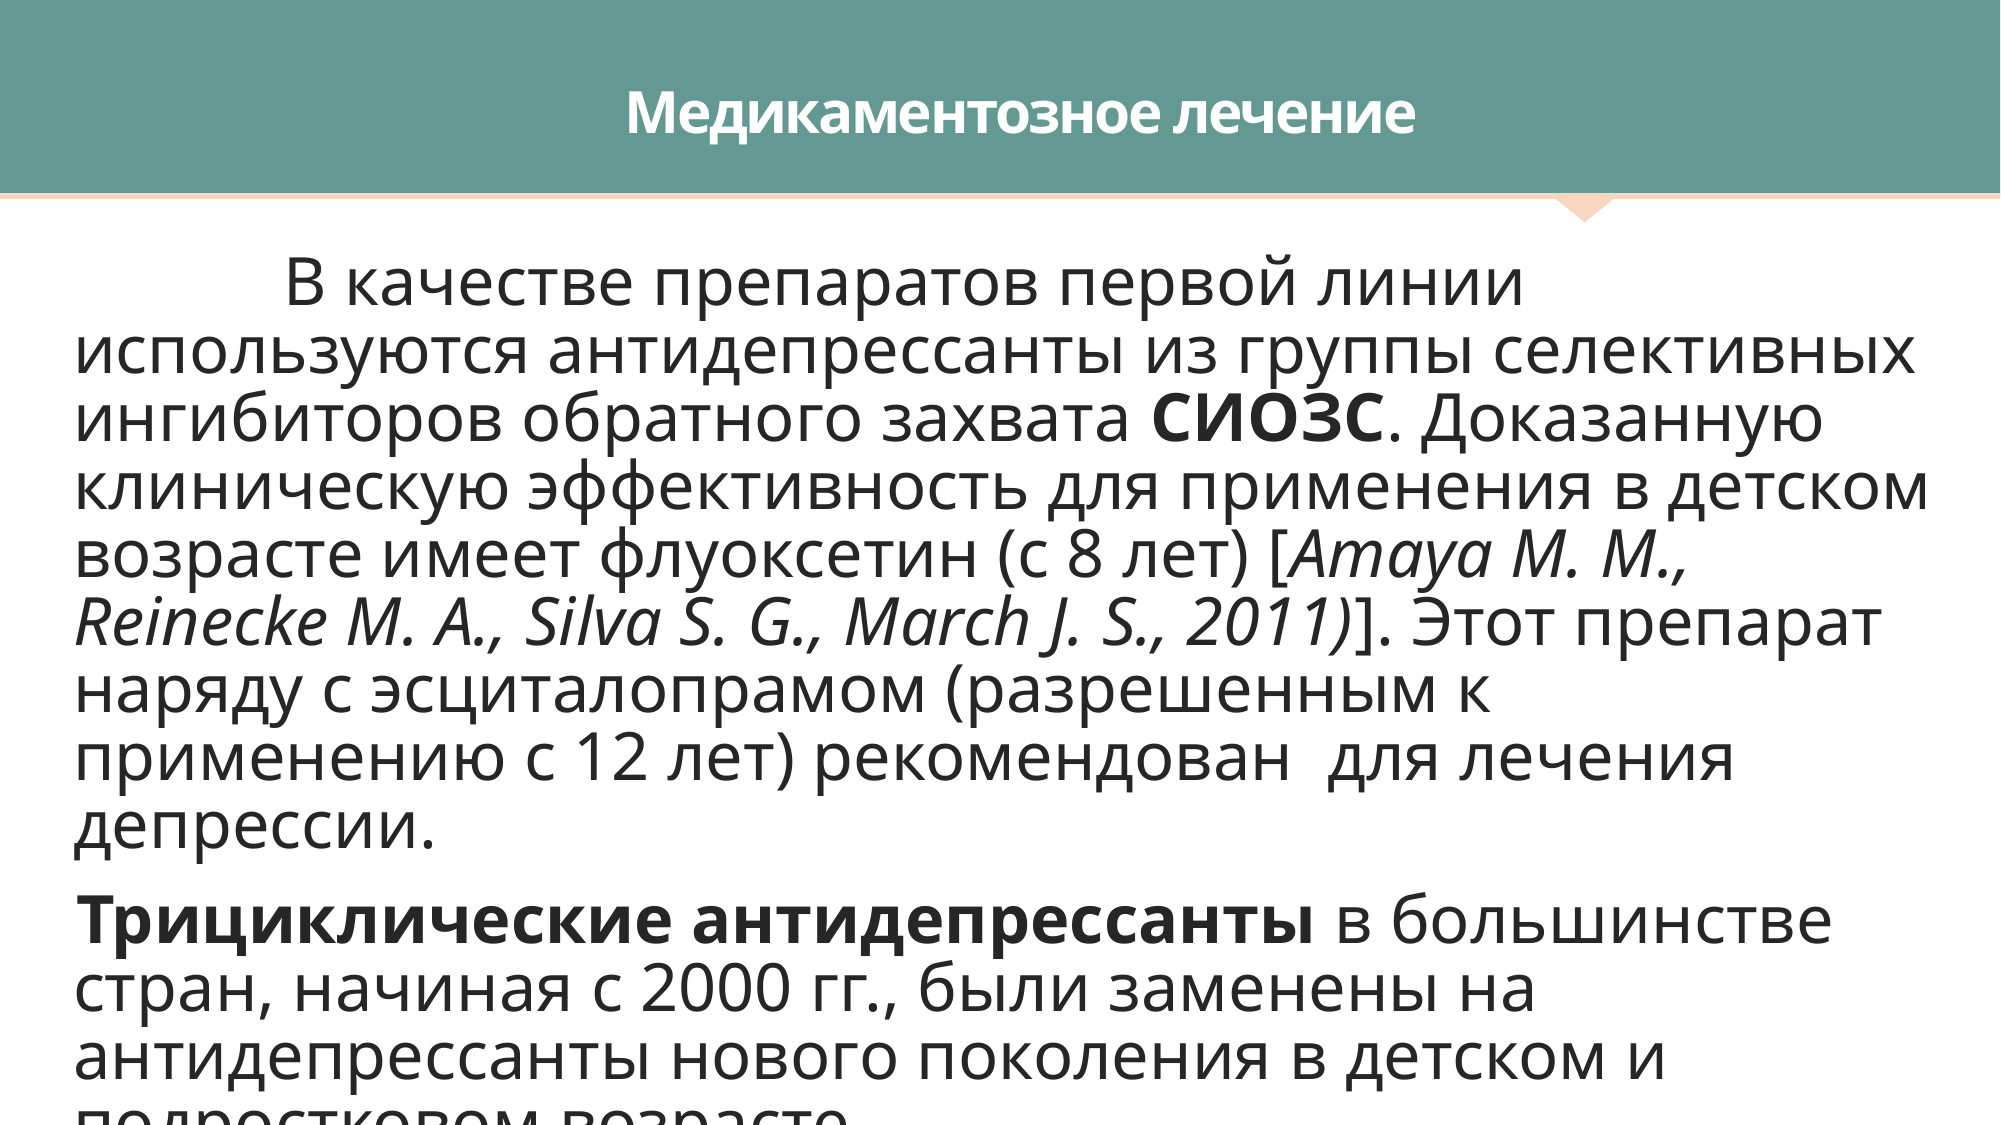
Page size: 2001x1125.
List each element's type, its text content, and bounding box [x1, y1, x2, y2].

list В качестве препаратов первой линии используются антидепрессанты из группы селективных ингибиторов обратного захвата СИОЗС. Доказанную клиническую эффективность для применения в детском возрасте имеет флуоксетин (с 8 лет) [Amaya M. M., Reinecke M. A., Silva S. G., March J. S., 2011)]. Этот препарат наряду с эсциталопрамом (разрешенным к применению с 12 лет) рекомендован для лечения депрессии. Трициклические антидепрессанты в большинстве стран, начиная с 2000 гг., были заменены на антидепрессанты нового поколения в детском и подростковом возрасте. [43, 243, 1957, 988]
title Медикаментозное лечение [137, 24, 1905, 197]
